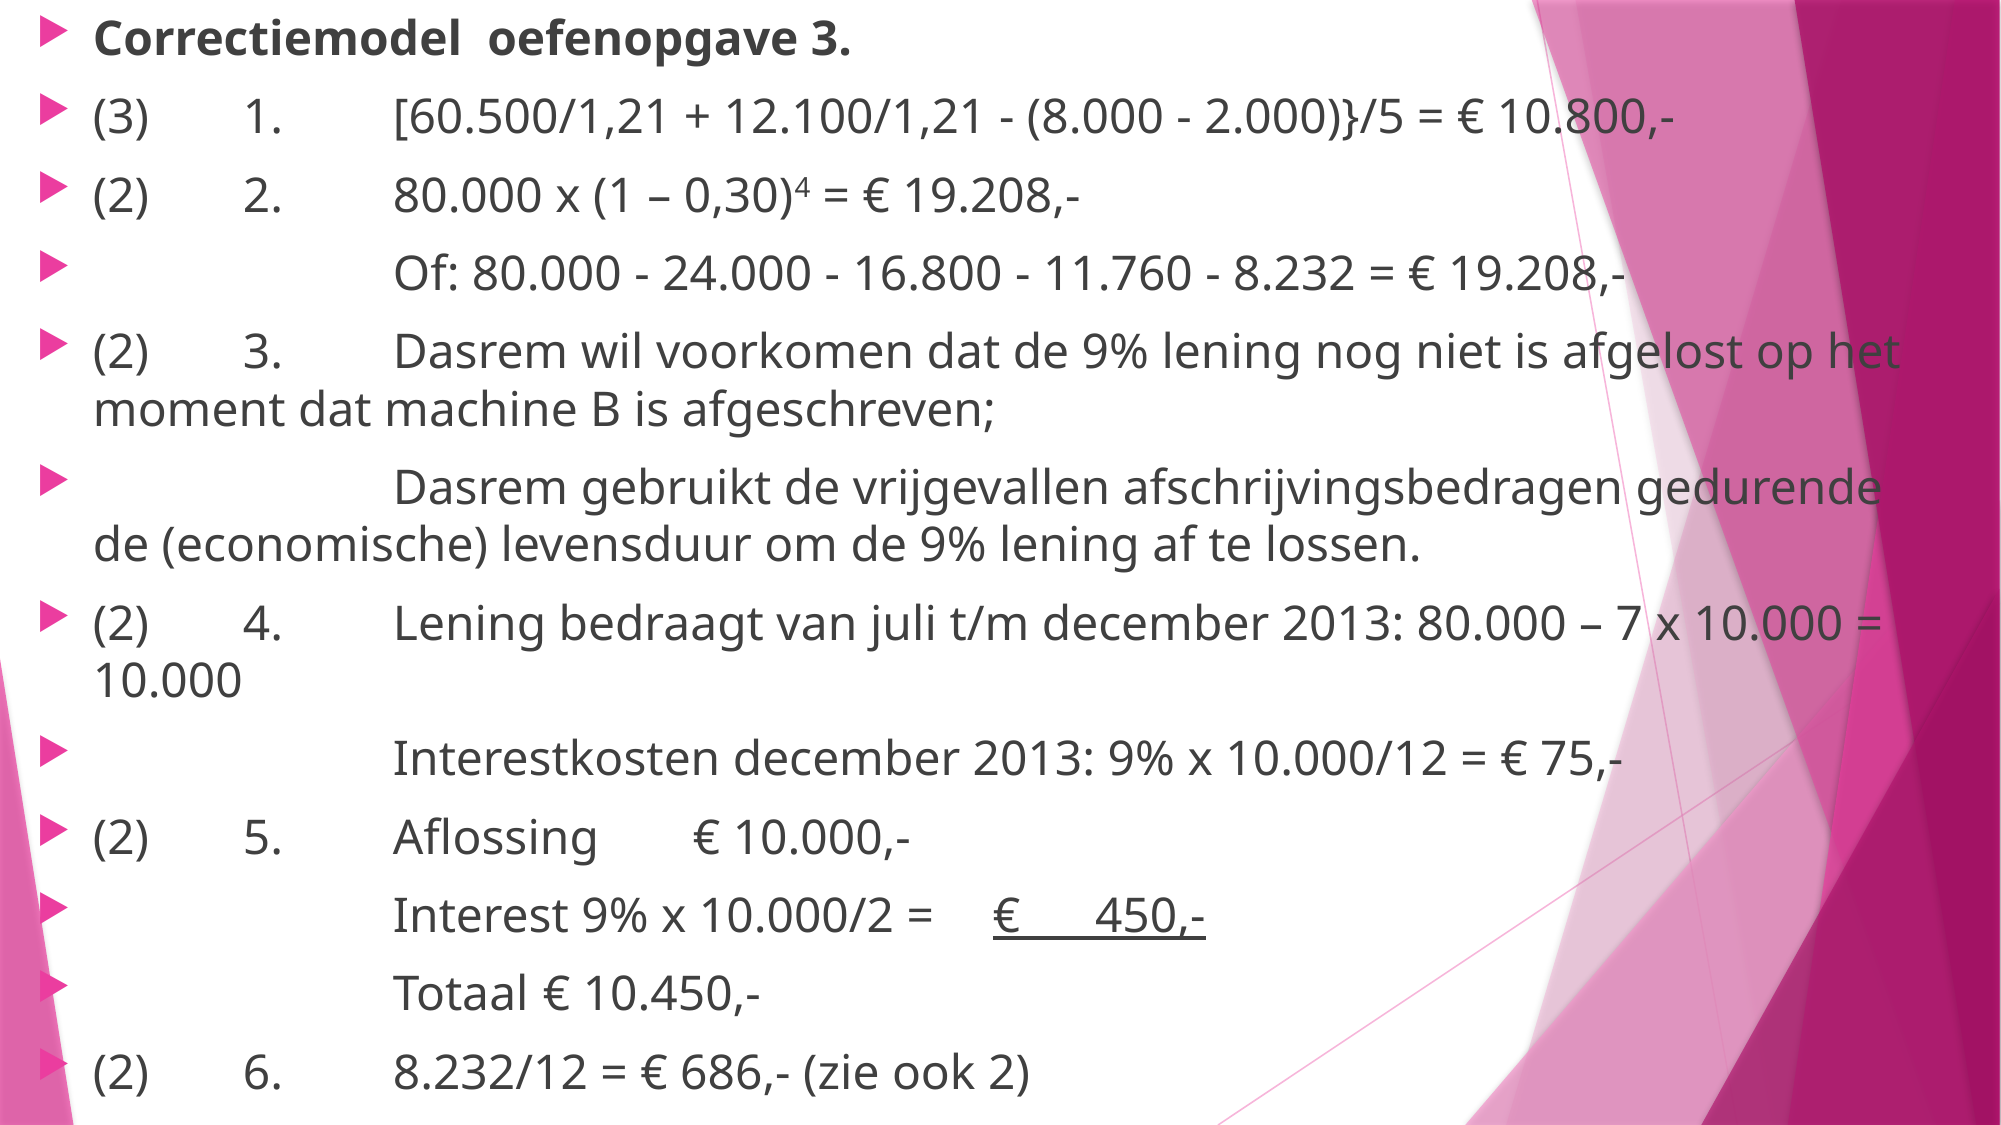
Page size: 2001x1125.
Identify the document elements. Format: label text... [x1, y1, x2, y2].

list Correctiemodel oefenopgave 3. (3) 1. [60.500/1,21 + 12.100/1,21 - (8.000 - 2.000)}/5 = € 10.800,- (2) 2. 80.000 x (1 – 0,30)4 = € 19.208,- Of: 80.000 - 24.000 - 16.800 - 11.760 - 8.232 = € 19.208,- (2) 3. Dasrem wil voorkomen dat de 9% lening nog niet is afgelost op het moment dat machine B is afgeschreven; Dasrem gebruikt de vrijgevallen afschrijvingsbedragen gedurende de (economische) levensduur om de 9% lening af te lossen. (2) 4. Lening bedraagt van juli t/m december 2013: 80.000 – 7 x 10.000 = 10.000 Interestkosten december 2013: 9% x 10.000/12 = € 75,- (2) 5. Aflossing € 10.000,- Interest 9% x 10.000/2 = € 450,- Totaal € 10.450,- (2) 6. 8.232/12 = € 686,- (zie ook 2) (2) 7. 24.200/1,21 – 19.208 = € 792,- [21, 0, 1954, 992]
